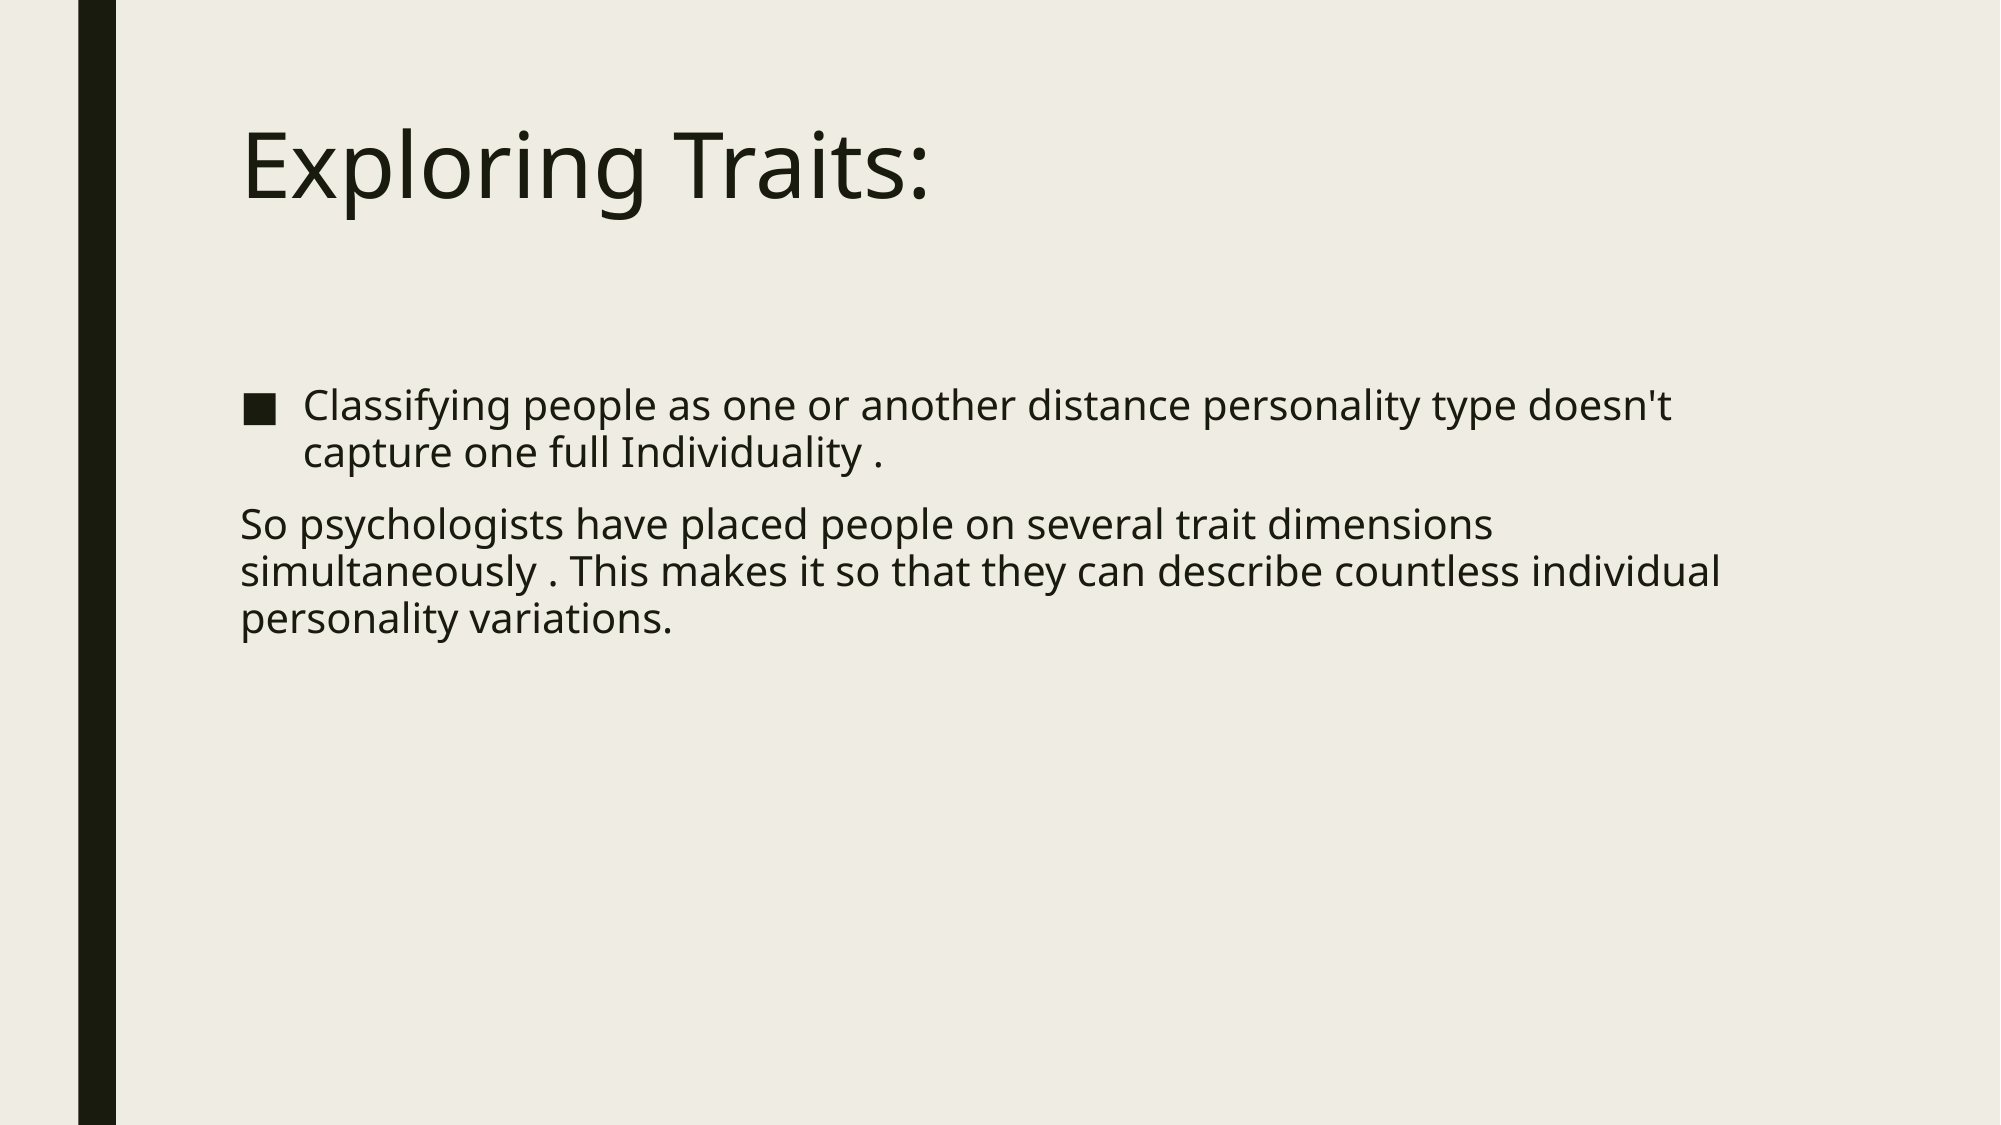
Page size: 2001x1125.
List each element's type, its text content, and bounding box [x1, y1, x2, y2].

list Classifying people as one or another distance personality type doesn't capture one full Individuality . So psychologists have placed people on several trait dimensions simultaneously . This makes it so that they can describe countless individual personality variations. [225, 375, 1800, 963]
title Exploring Traits: [225, 112, 1800, 357]
